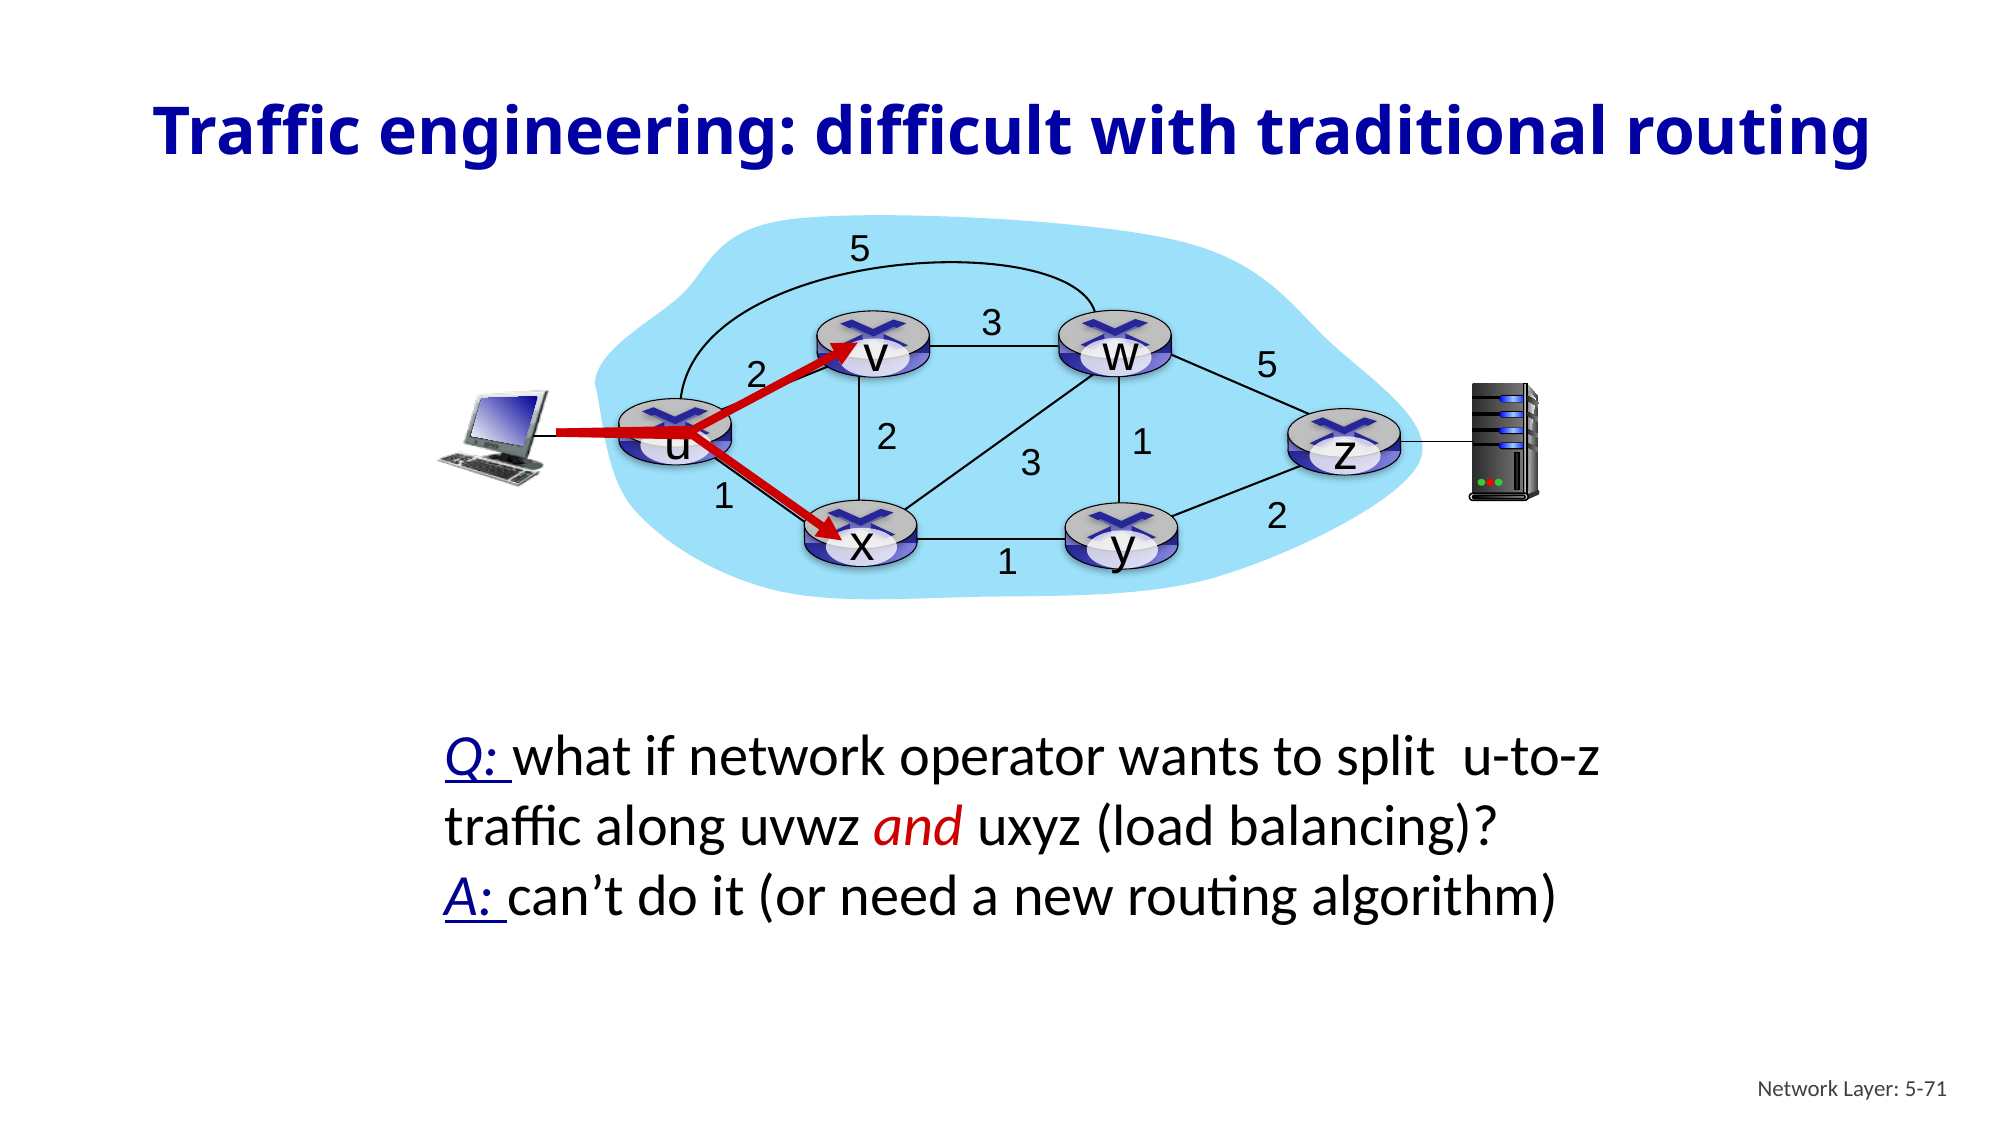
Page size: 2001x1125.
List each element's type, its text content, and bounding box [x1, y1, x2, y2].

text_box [411, 209, 1540, 604]
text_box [556, 342, 858, 541]
text_box Q: what if network operator wants to split u-to-z traffic along uvwz and uxyz (load balancing)? A: can’t do it (or need a new routing algorithm) [430, 710, 1647, 935]
slide_number Network Layer: 5-71 [1512, 1056, 1963, 1117]
title Traffic engineering: difficult with traditional routing [137, 59, 1895, 207]
